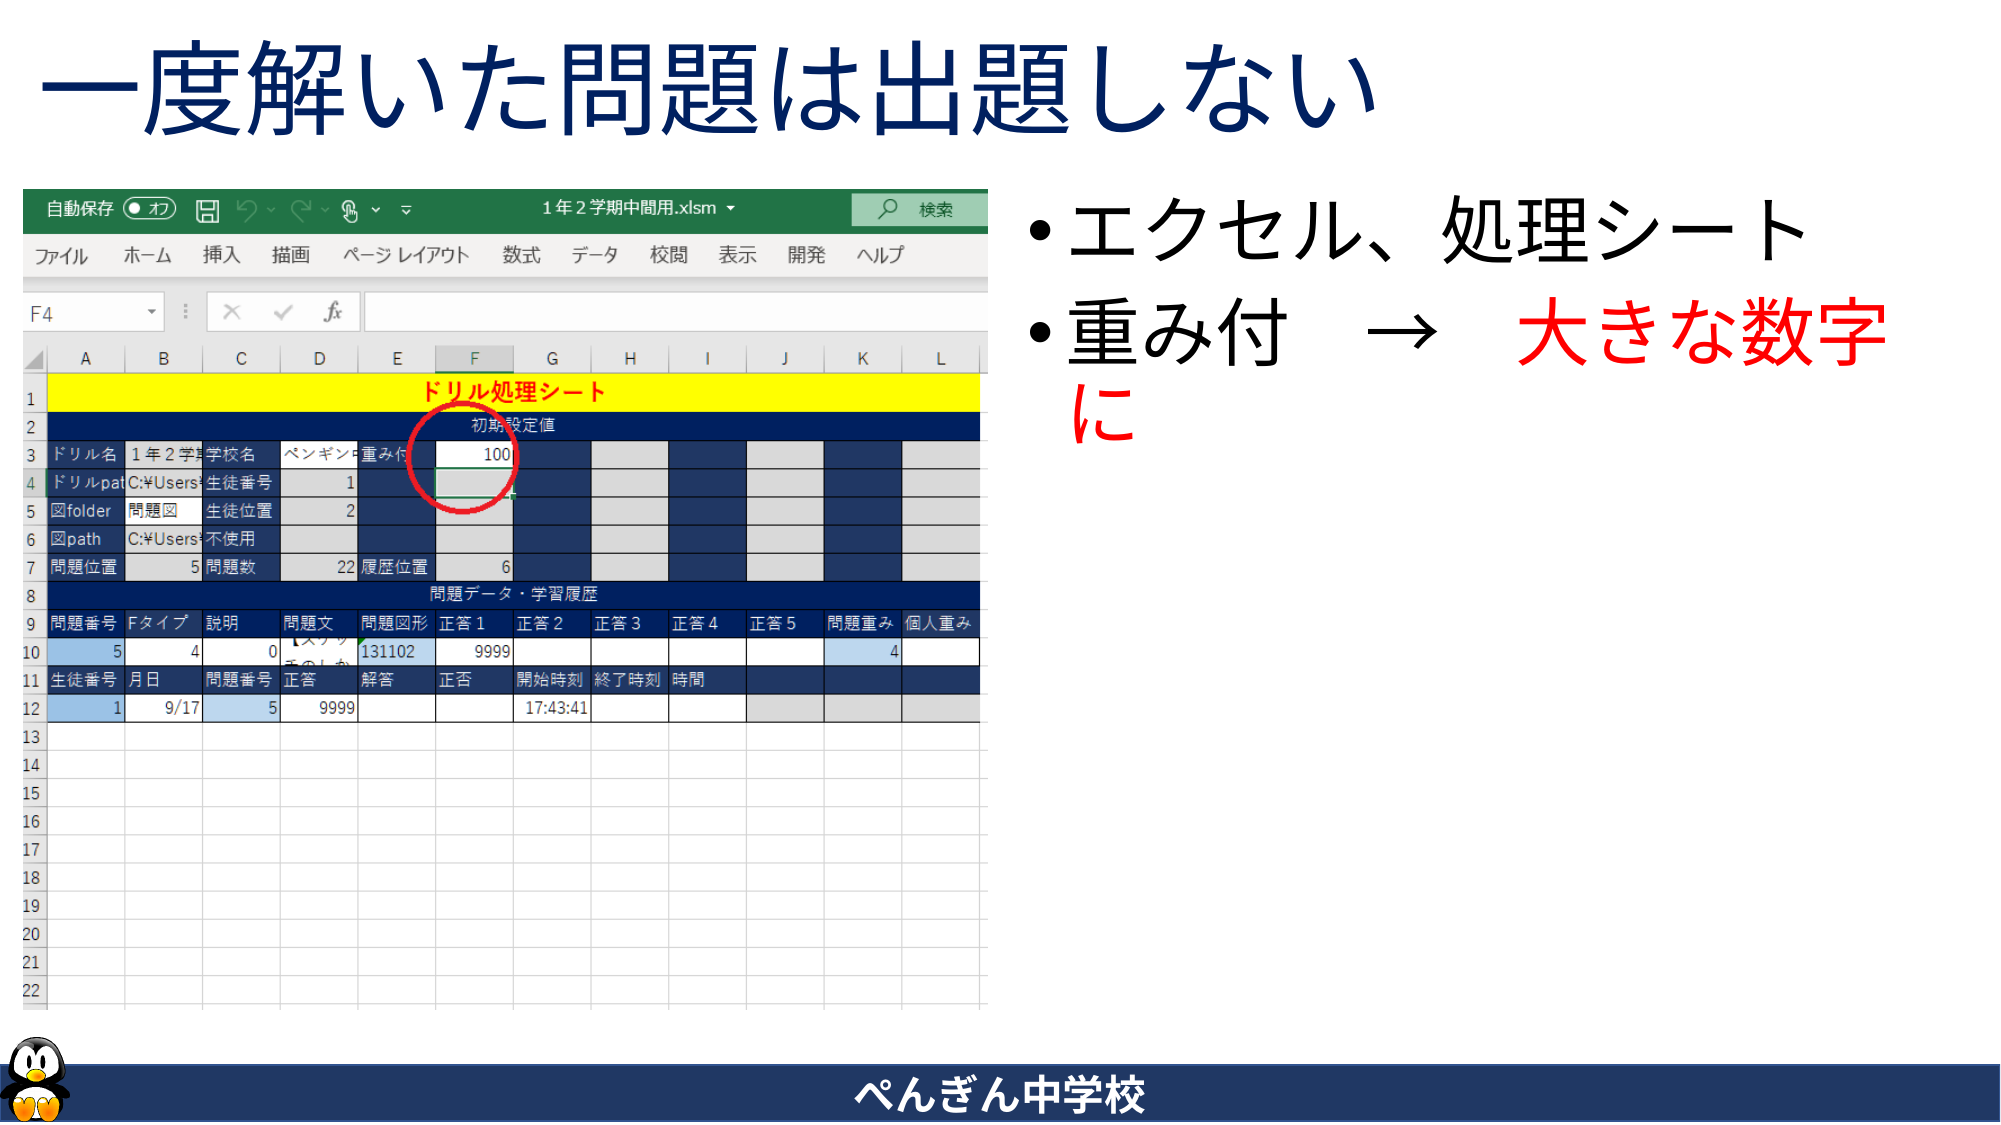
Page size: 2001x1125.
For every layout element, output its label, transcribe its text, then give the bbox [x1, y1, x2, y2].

picture [0, 1037, 70, 1122]
list エクセル、処理シート 重み付 → 大きな数字に [1012, 186, 1977, 1014]
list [23, 189, 988, 1010]
title 一度解いた問題は出題しない [23, 30, 1977, 157]
